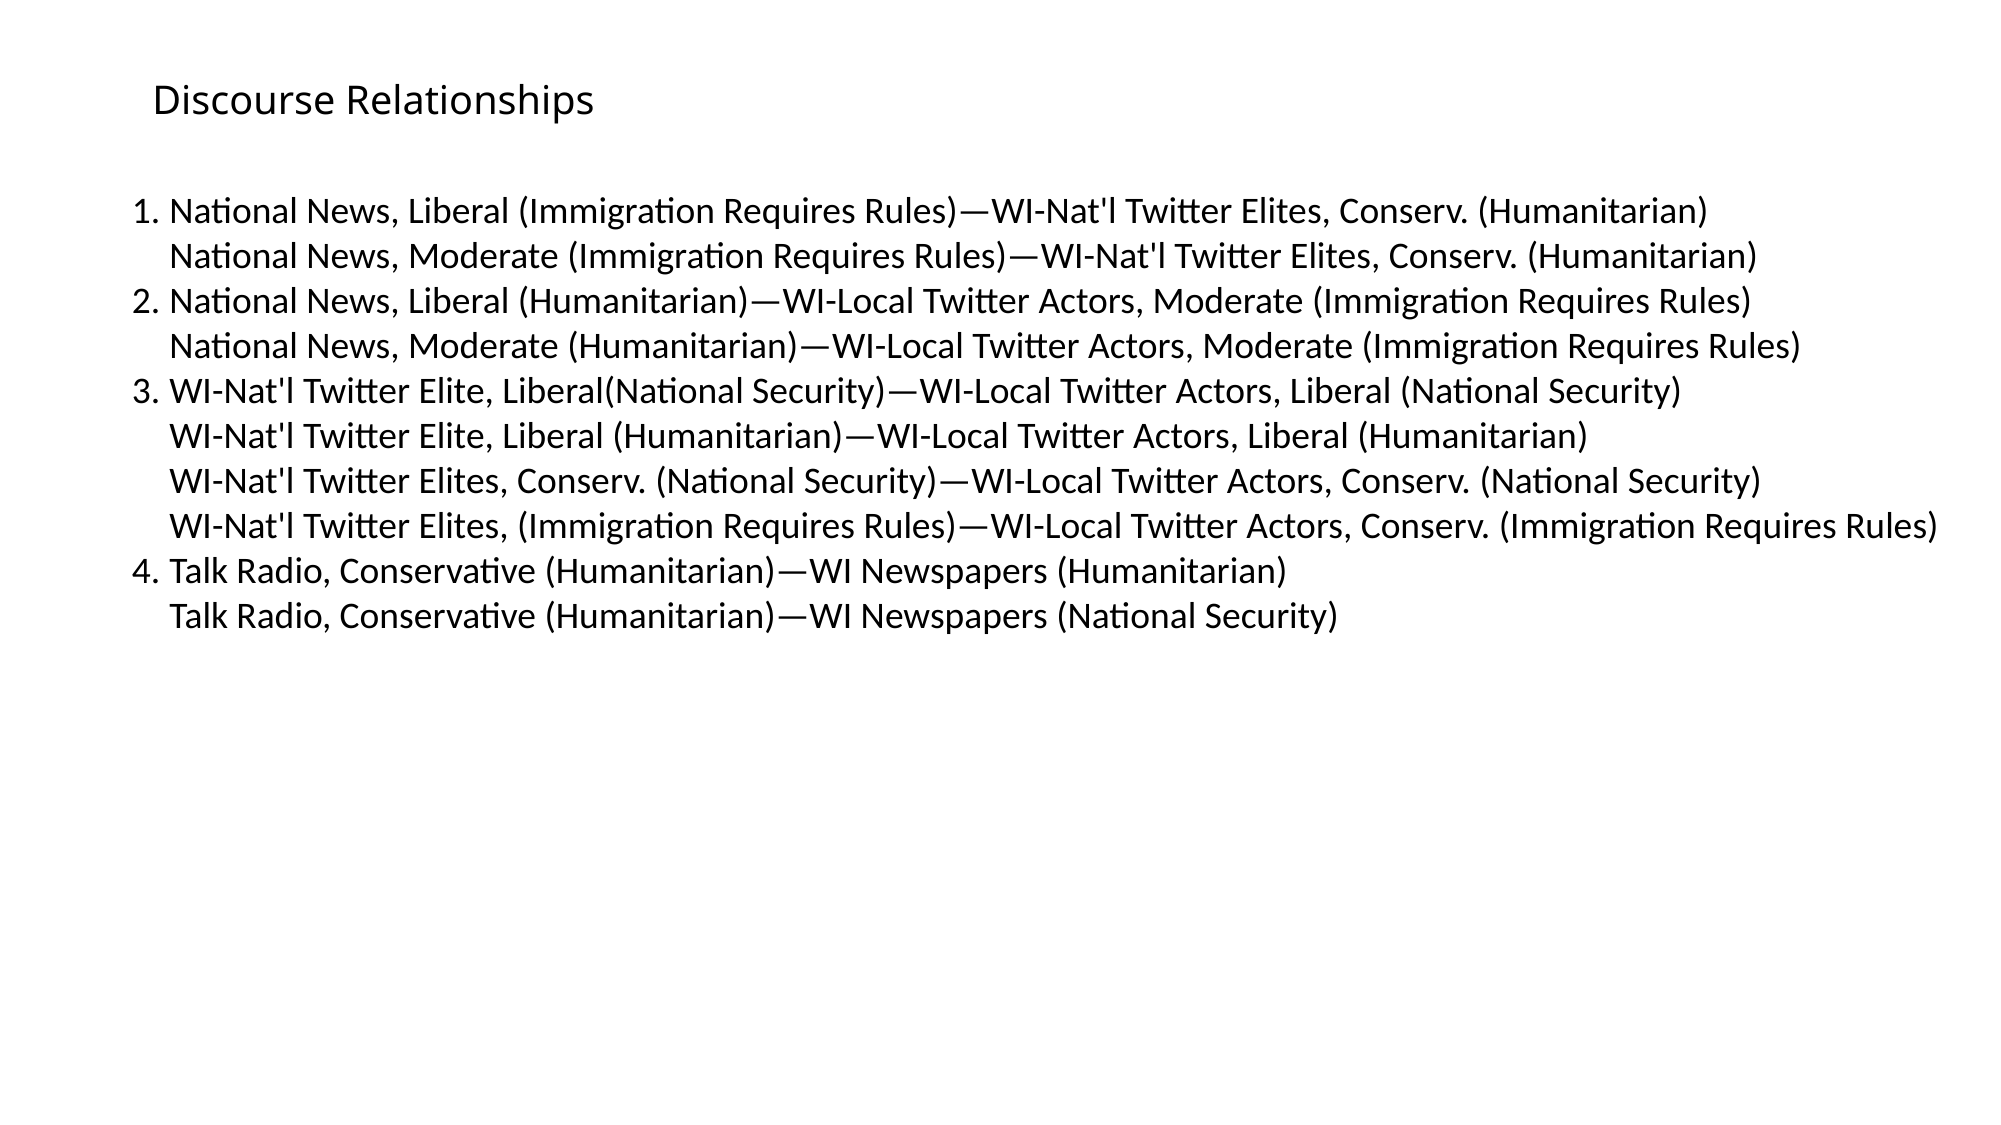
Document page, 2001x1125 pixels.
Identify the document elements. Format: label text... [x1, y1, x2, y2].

title Discourse Relationships [137, 59, 685, 144]
text_box National News, Liberal (Immigration Requires Rules)—WI-Nat'l Twitter Elites, Conserv. (Humanitarian) National News, Moderate (Immigration Requires Rules)—WI-Nat'l Twitter Elites, Conserv. (Humanitarian) National News, Liberal (Humanitarian)—WI-Local Twitter Actors, Moderate (Immigration Requires Rules) National News, Moderate (Humanitarian)—WI-Local Twitter Actors, Moderate (Immigration Requires Rules) WI-Nat'l Twitter Elite, Liberal(National Security)—WI-Local Twitter Actors, Liberal (National Security) WI-Nat'l Twitter Elite, Liberal (Humanitarian)—WI-Local Twitter Actors, Liberal (Humanitarian) WI-Nat'l Twitter Elites, Conserv. (National Security)—WI-Local Twitter Actors, Conserv. (National Security) WI-Nat'l Twitter Elites, (Immigration Requires Rules)—WI-Local Twitter Actors, Conserv. (Immigration Requires Rules) Talk Radio, Conservative (Humanitarian)—WI Newspapers (Humanitarian) Talk Radio, Conservative (Humanitarian)—WI Newspapers (National Security) [117, 178, 1956, 688]
